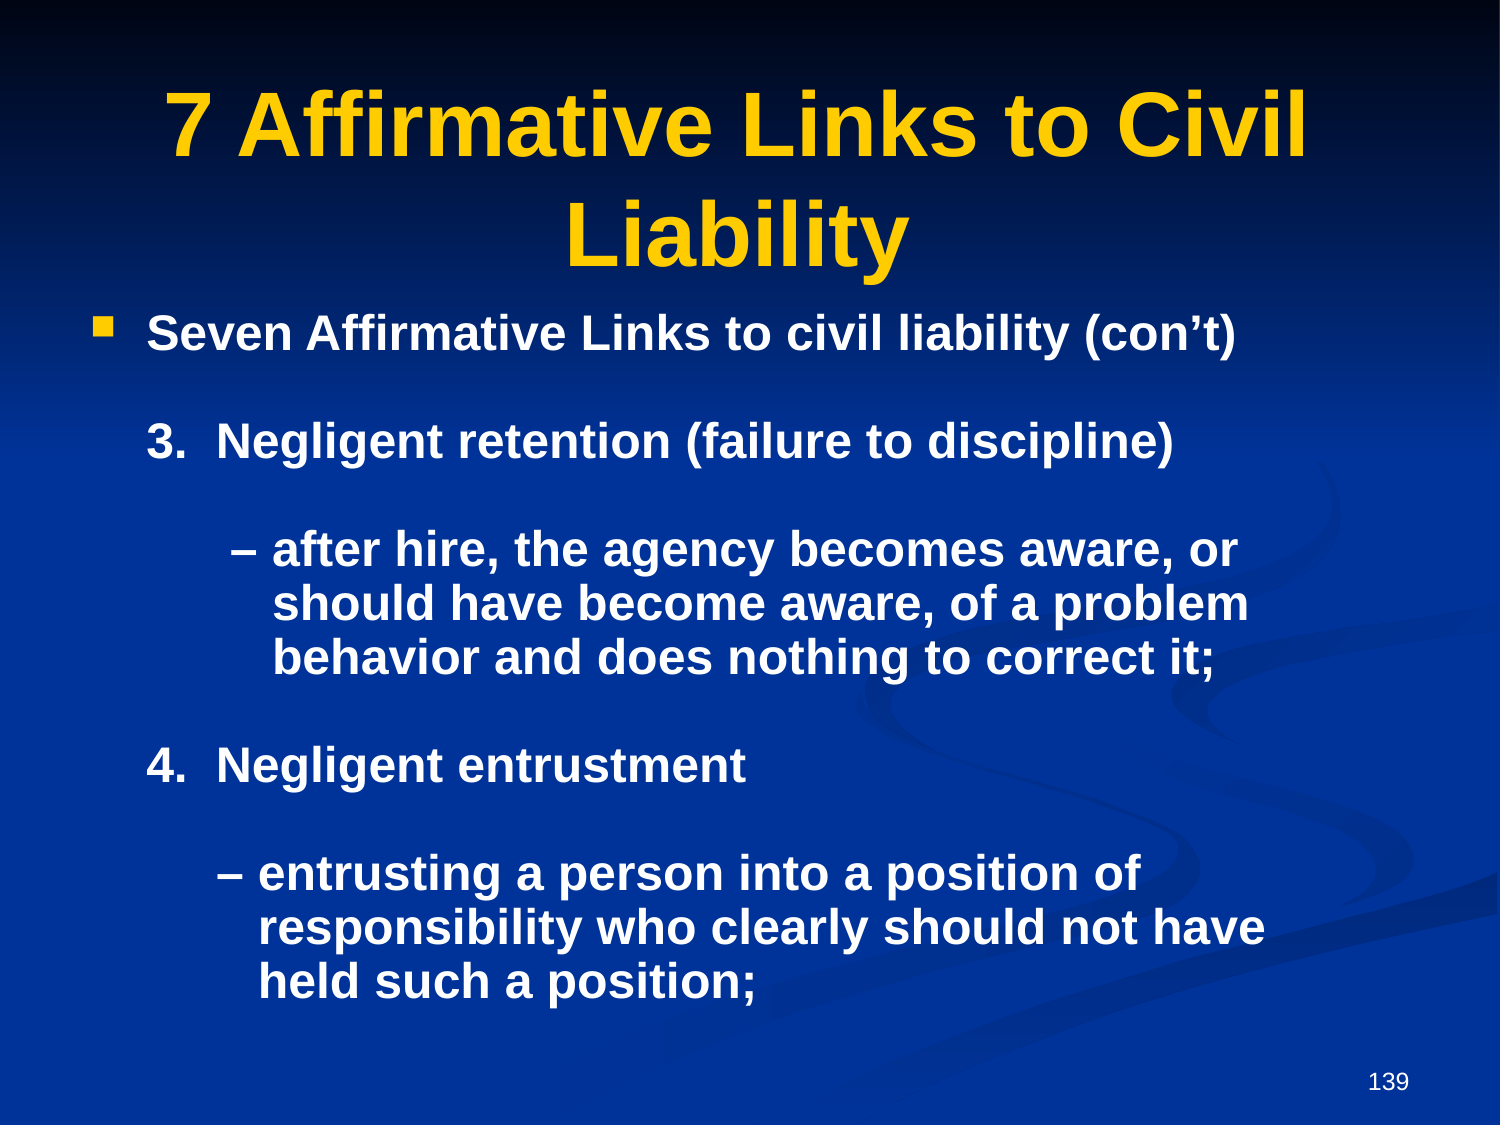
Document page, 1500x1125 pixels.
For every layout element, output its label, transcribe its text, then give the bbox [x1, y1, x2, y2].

list Seven Affirmative Links to civil liability (con’t) 3. Negligent retention (failure to discipline) – after hire, the agency becomes aware, or should have become aware, of a problem behavior and does nothing to correct it; 4. Negligent entrustment – entrusting a person into a position of responsibility who clearly should not have held such a position; [74, 299, 1438, 1125]
title 7 Affirmative Links to Civil Liability [62, 62, 1413, 288]
